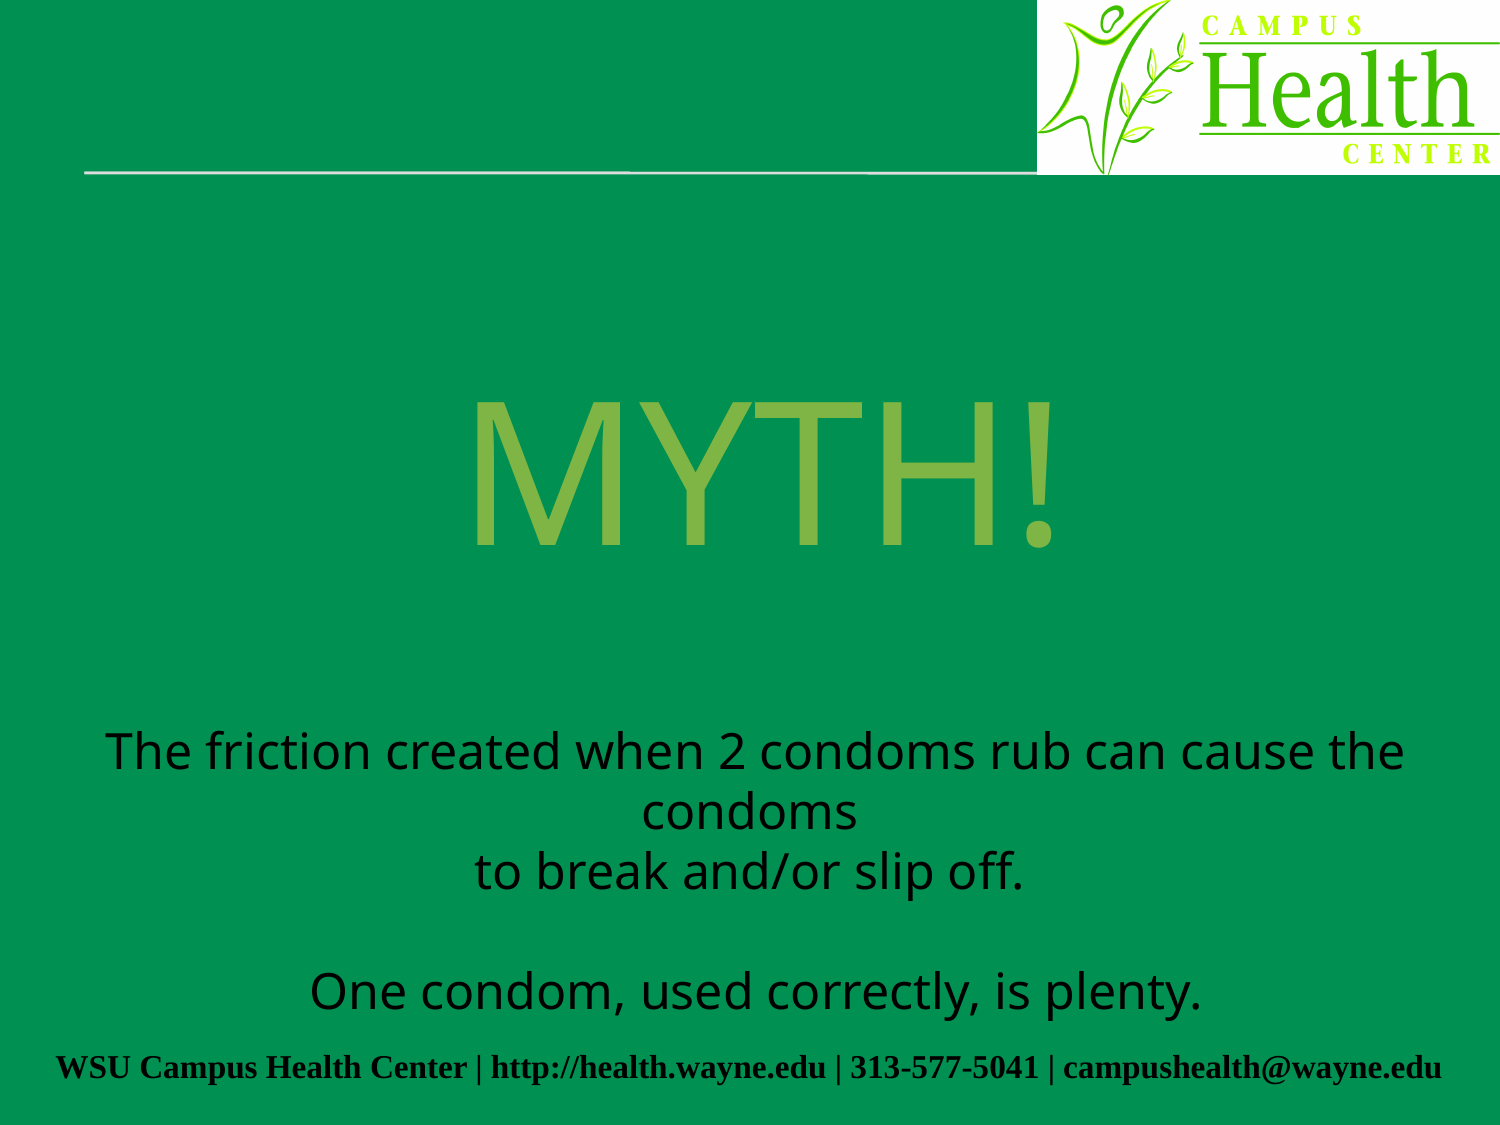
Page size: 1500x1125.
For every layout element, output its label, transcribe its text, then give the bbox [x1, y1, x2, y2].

footer WSU Campus Health Center | http://health.wayne.edu | 313-577-5041 | campushealth@wayne.edu [0, 1037, 1500, 1125]
text_box The friction created when 2 condoms rub can cause the condoms to break and/or slip off. One condom, used correctly, is plenty. [62, 712, 1450, 1028]
list MYTH! [50, 337, 1475, 633]
picture [1037, 0, 1500, 176]
